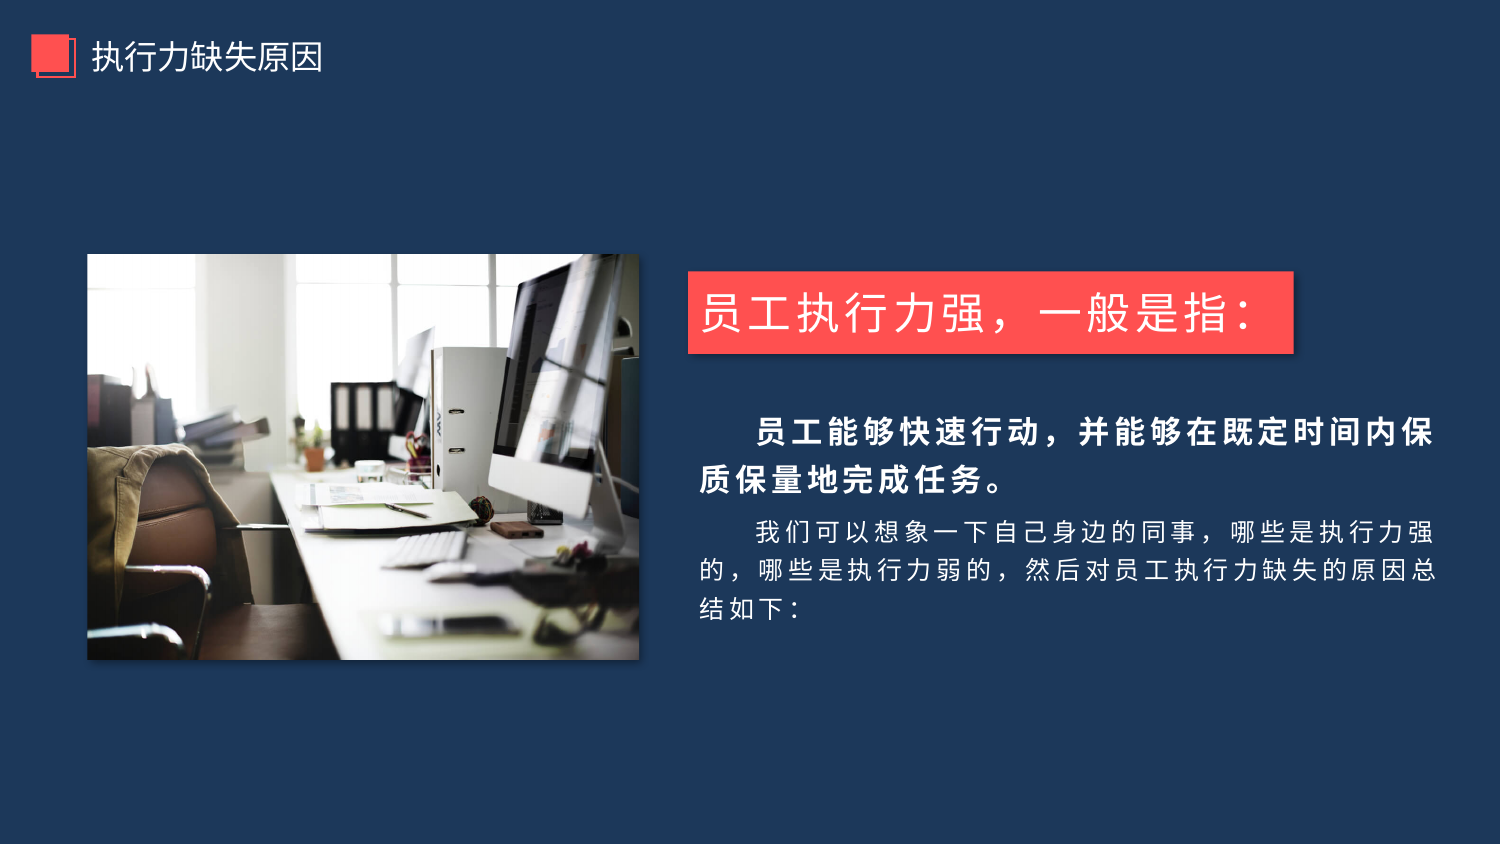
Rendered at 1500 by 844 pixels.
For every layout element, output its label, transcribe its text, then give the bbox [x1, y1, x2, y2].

text_box 员工执行力强，一般是指： [688, 280, 1445, 345]
text_box 员工能够快速行动，并能够在既定时间内保质保量地完成任务。 我们可以想象一下自己身边的同事，哪些是执行力强的，哪些是执行力弱的，然后对员工执行力缺失的原因总结如下： [688, 395, 1465, 629]
text_box [687, 270, 1295, 355]
text_box [86, 253, 640, 661]
